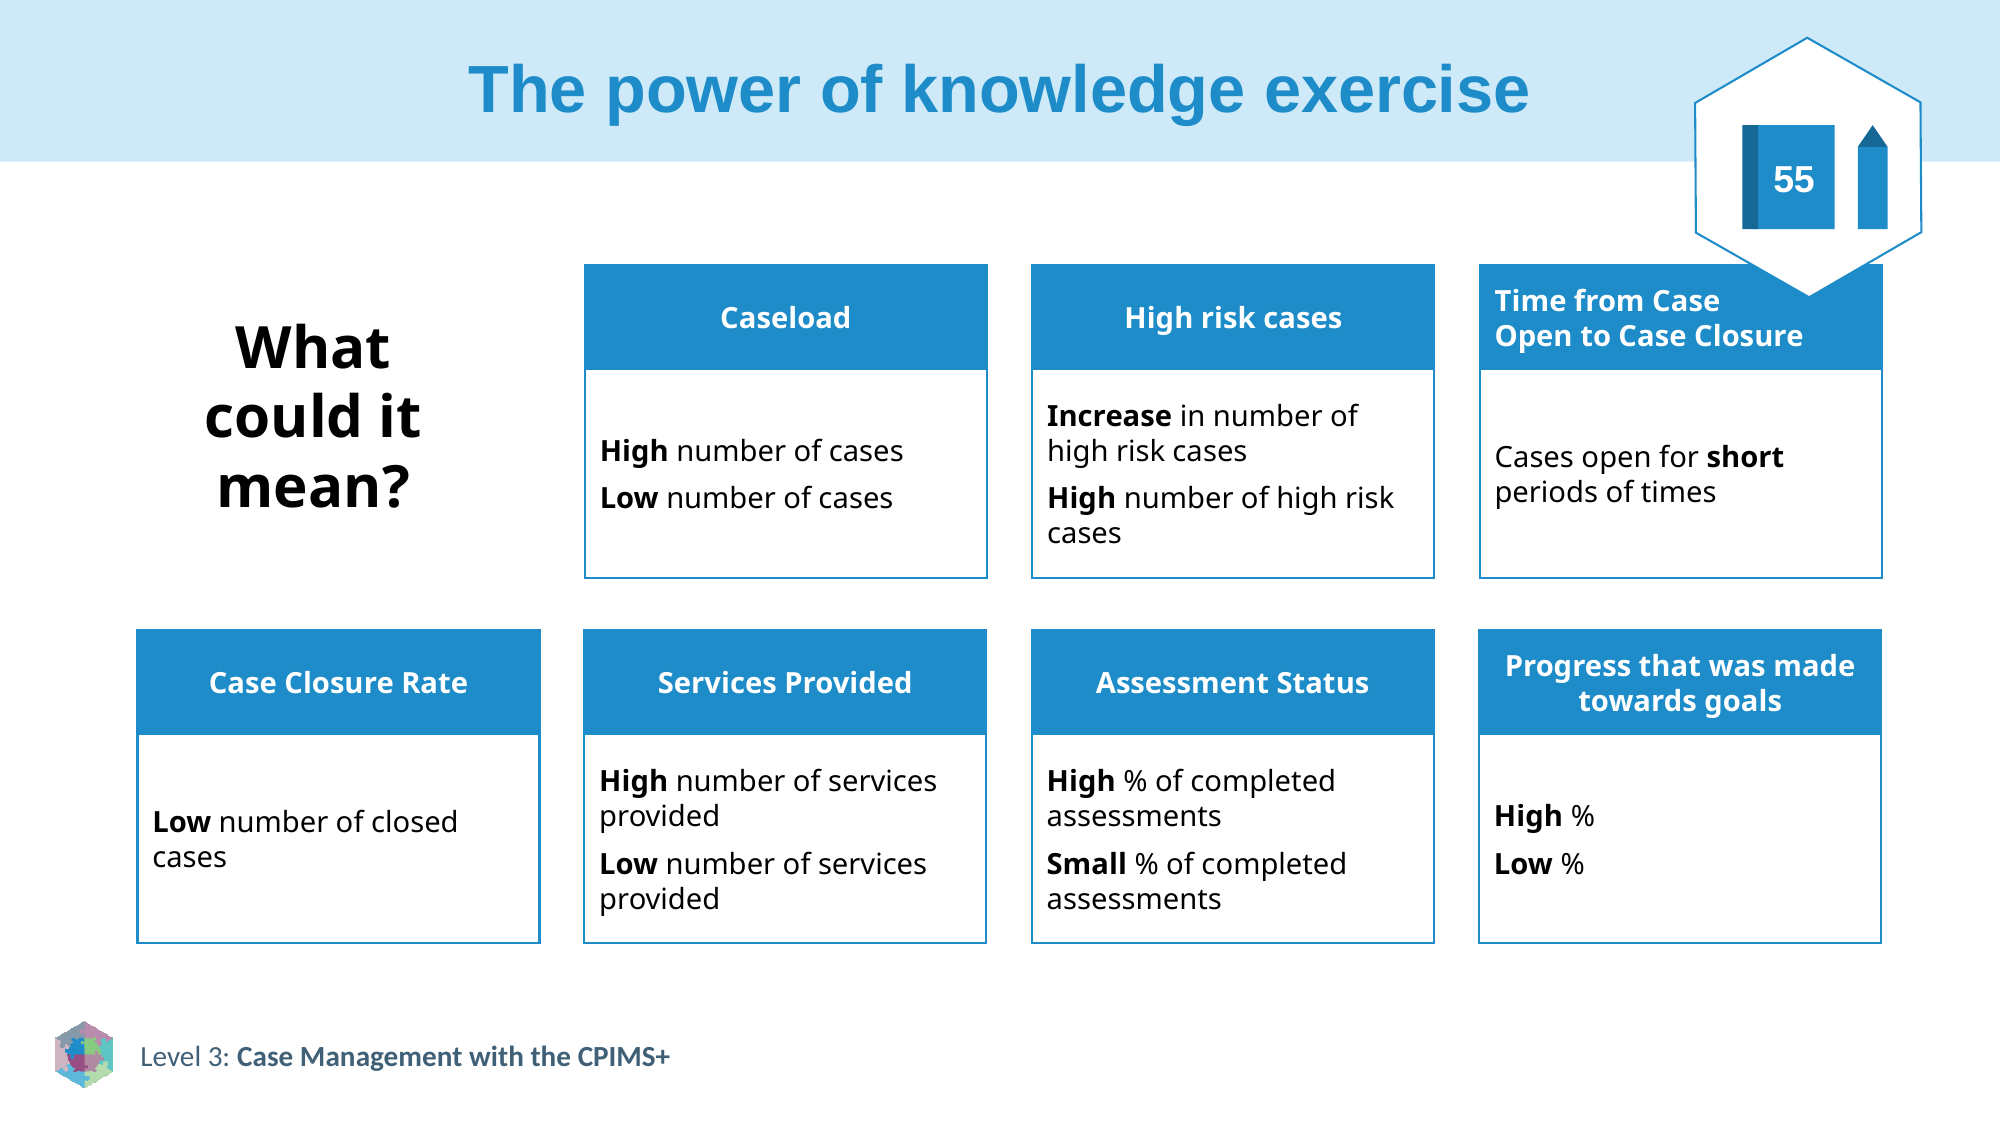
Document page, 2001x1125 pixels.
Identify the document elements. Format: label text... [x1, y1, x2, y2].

title The power of knowledge exercise [137, 19, 1863, 163]
text_box High risk cases [1031, 264, 1435, 370]
text_box Services Provided [583, 629, 987, 735]
text_box What could it mean? [136, 306, 490, 524]
text_box Increase in number of high risk cases High number of high risk cases [1031, 370, 1435, 579]
text_box High % Low % [1478, 735, 1882, 944]
text_box Case Closure Rate [136, 629, 541, 735]
text_box Caseload [584, 264, 988, 370]
text_box High % of completed assessments Small % of completed assessments [1031, 735, 1435, 944]
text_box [1677, 55, 1939, 280]
text_box Low number of closed cases [136, 735, 541, 944]
text_box Cases open for short periods of times [1479, 370, 1883, 579]
text_box Time from Case Open to Case Closure [1479, 264, 1883, 370]
text_box Assessment Status [1031, 629, 1435, 735]
text_box High number of services provided Low number of services provided [583, 735, 987, 944]
text_box High number of cases Low number of cases [584, 370, 988, 579]
picture [55, 1021, 113, 1088]
text_box Progress that was made towards goals [1478, 629, 1882, 735]
